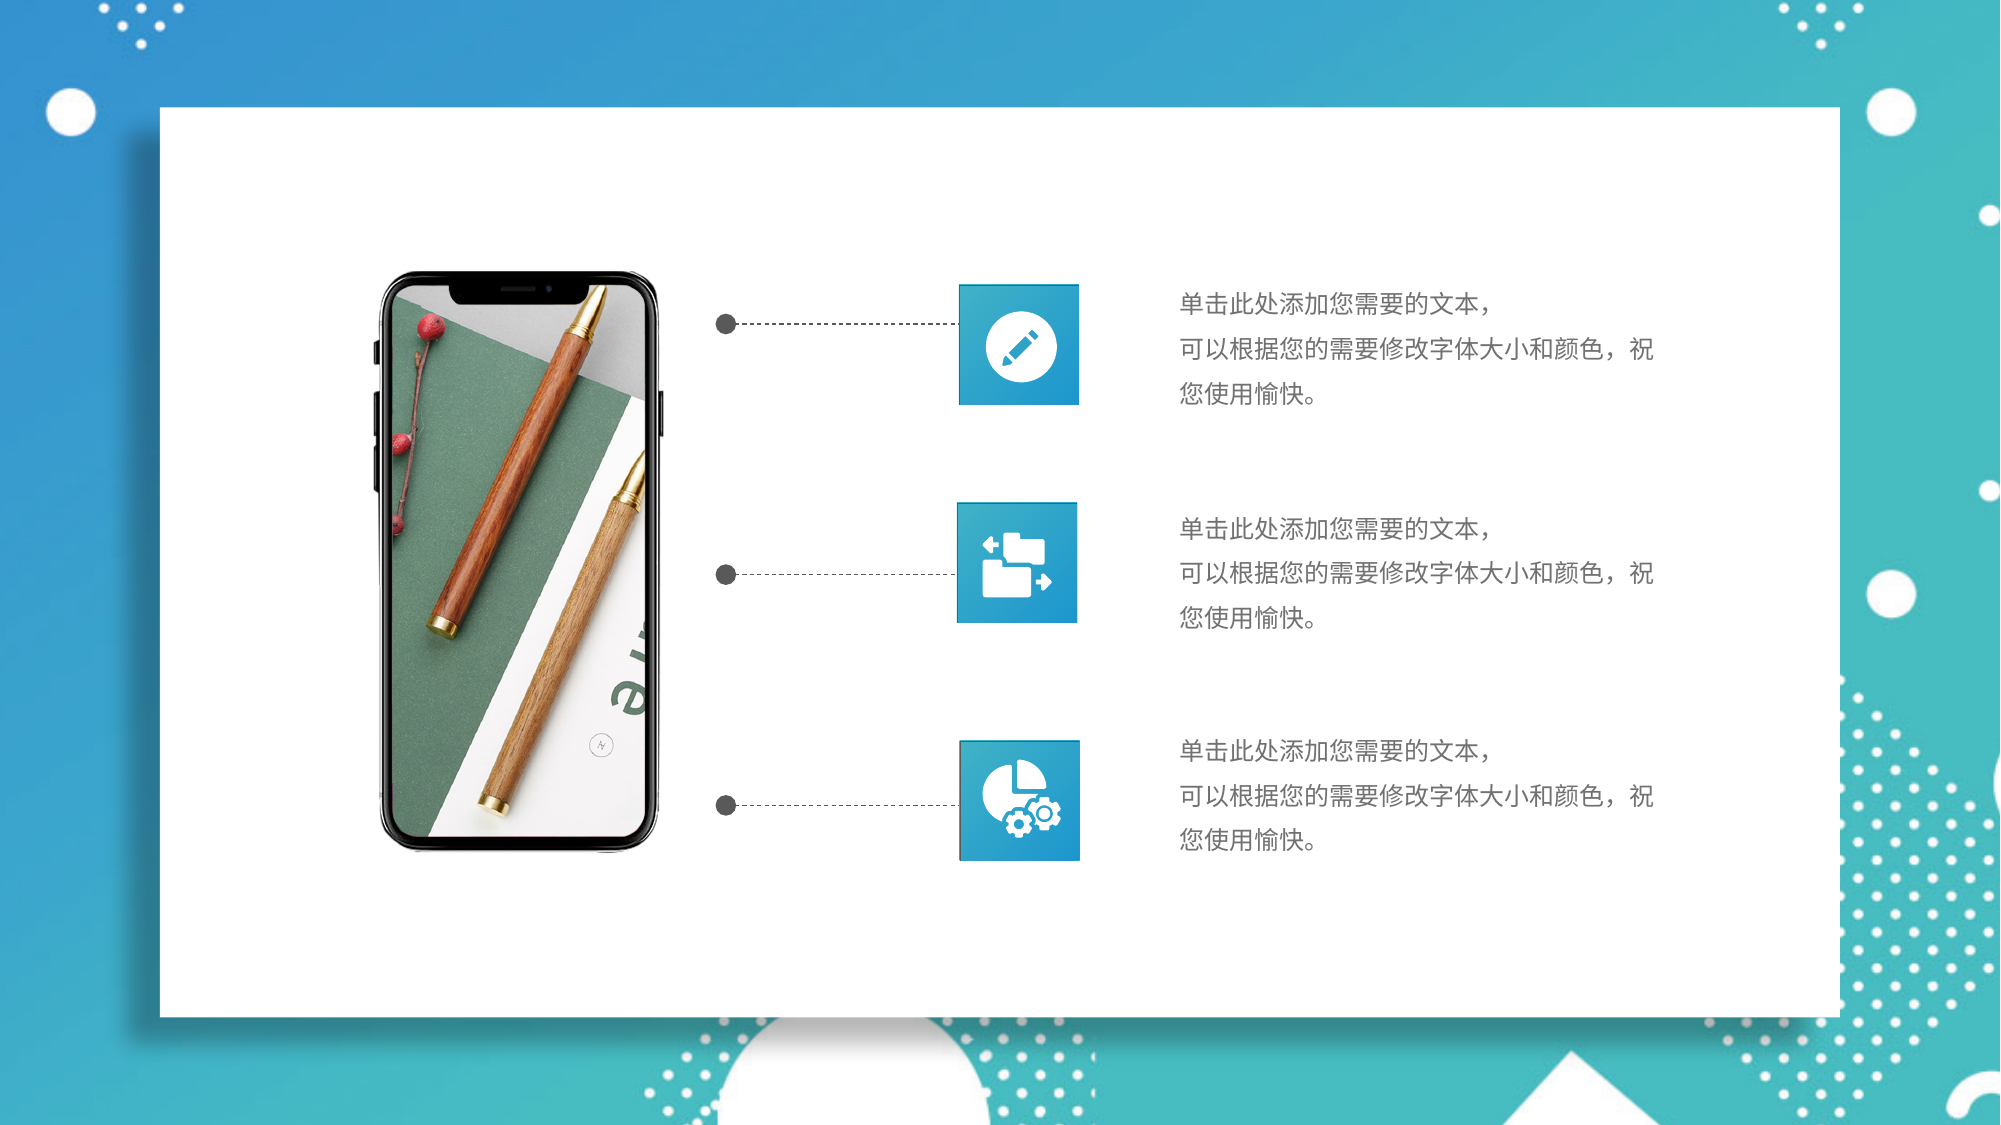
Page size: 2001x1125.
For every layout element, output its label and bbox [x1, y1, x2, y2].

picture [0, 0, 2000, 1125]
text_box [982, 759, 1061, 838]
text_box [982, 532, 1052, 598]
text_box [327, 242, 711, 882]
